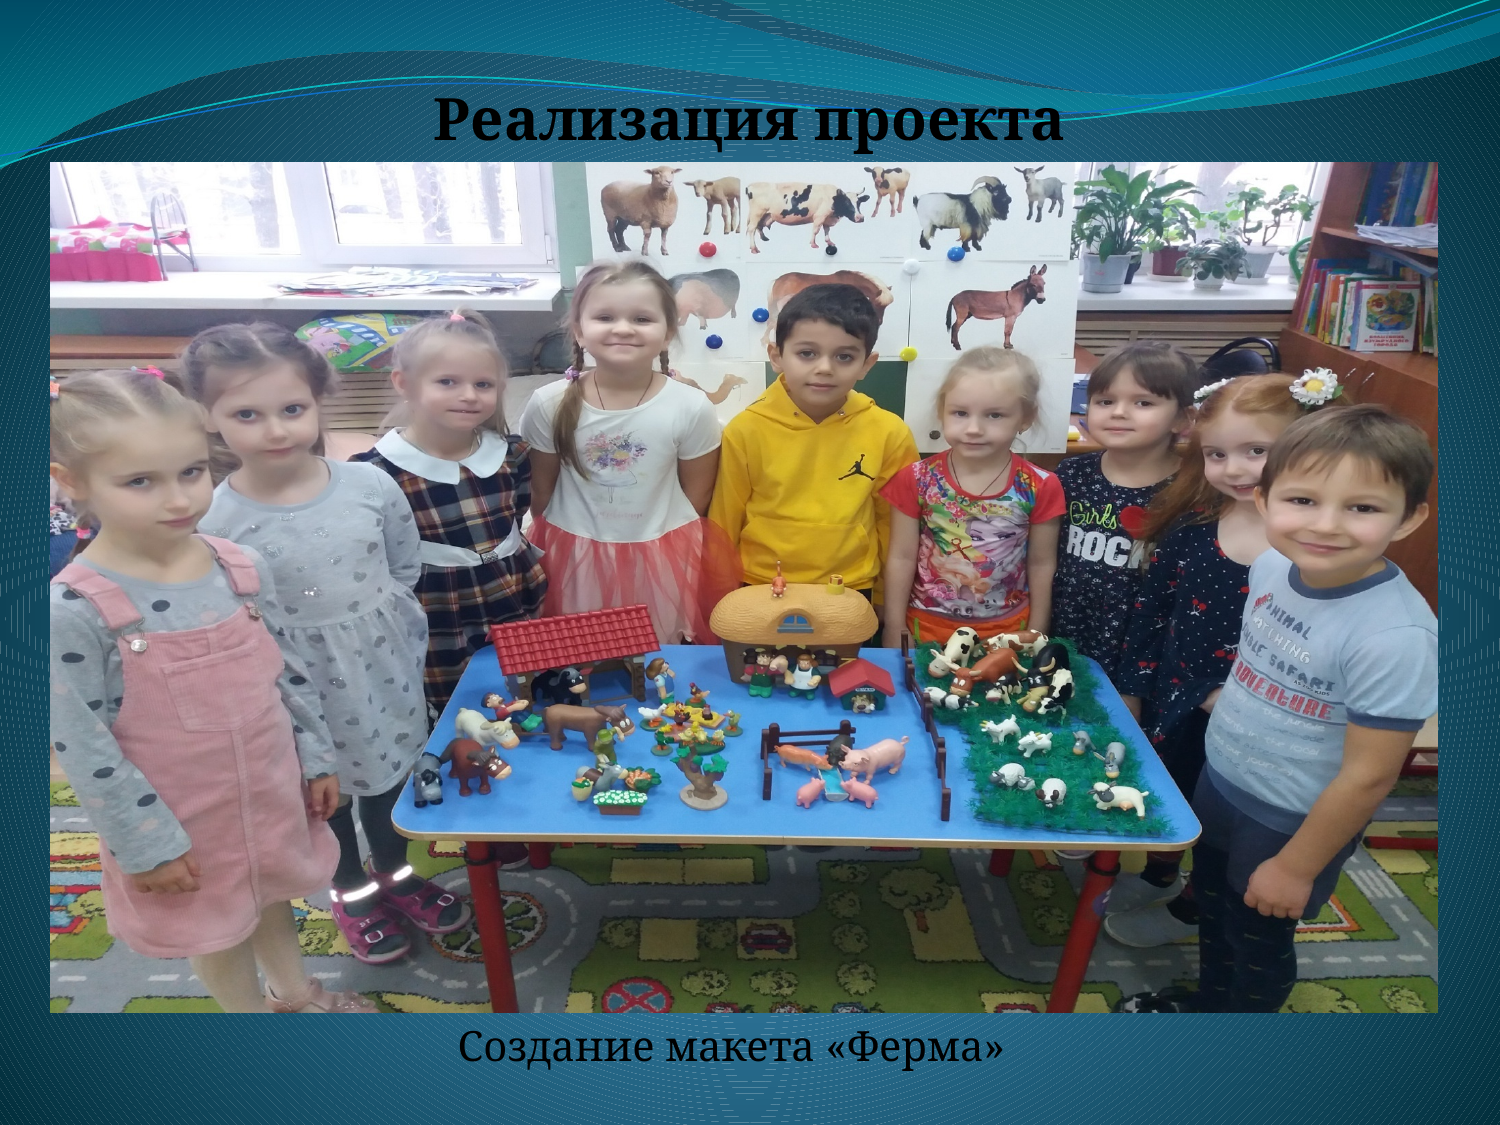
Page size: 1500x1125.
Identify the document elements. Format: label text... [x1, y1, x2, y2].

picture [49, 162, 1438, 1013]
text_box Реализация проекта [37, 74, 1463, 255]
text_box Создание макета «Ферма» [124, 1026, 1338, 1078]
